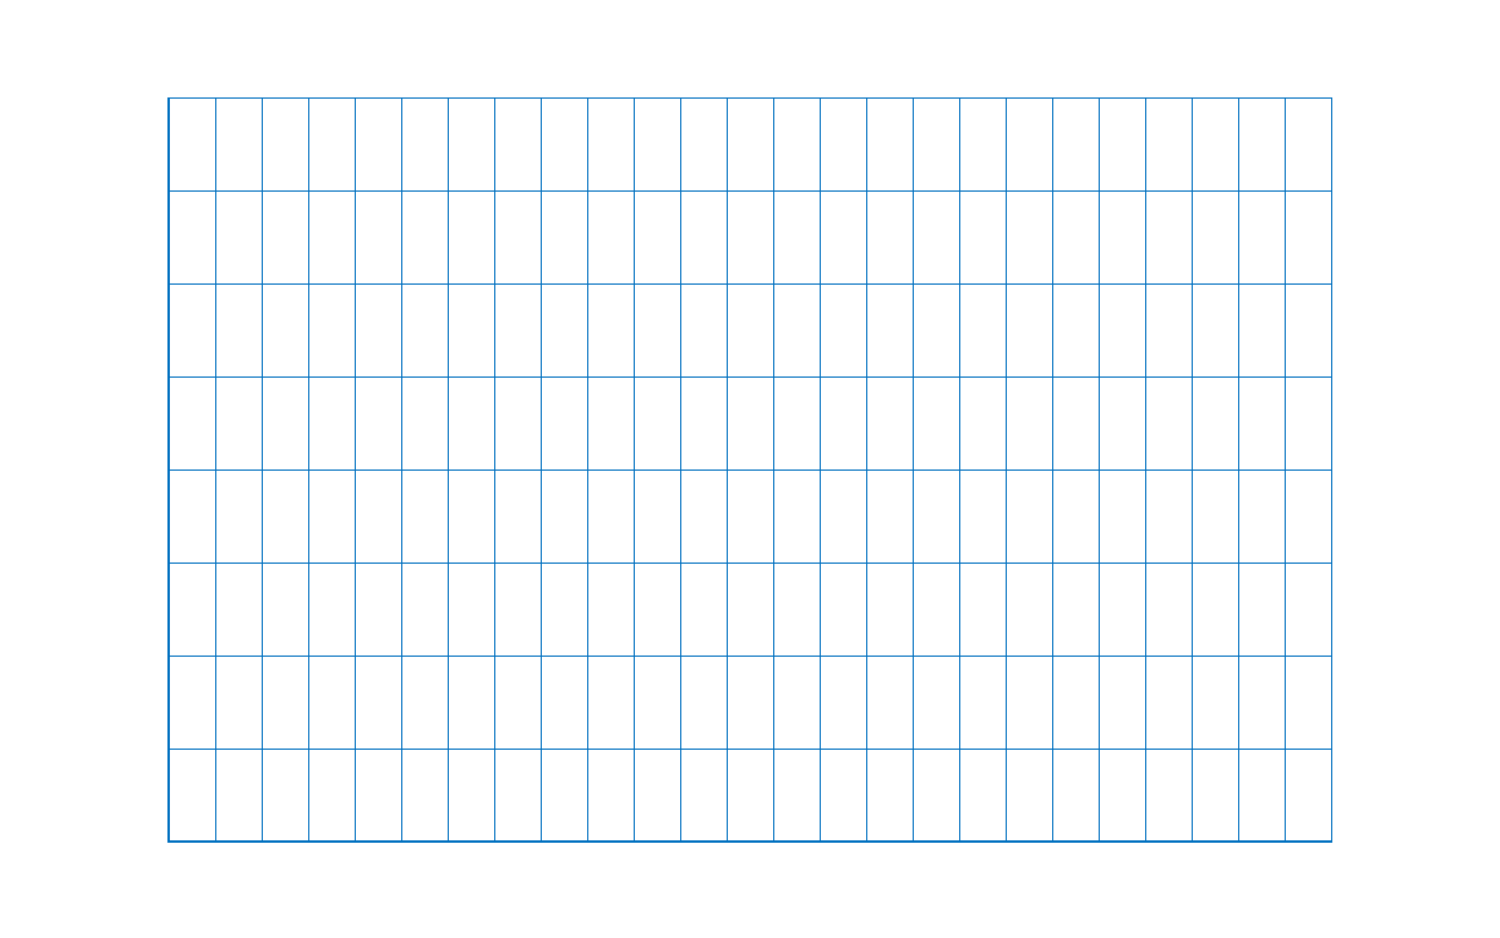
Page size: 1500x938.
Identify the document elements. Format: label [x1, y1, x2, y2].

picture [159, 89, 1341, 849]
